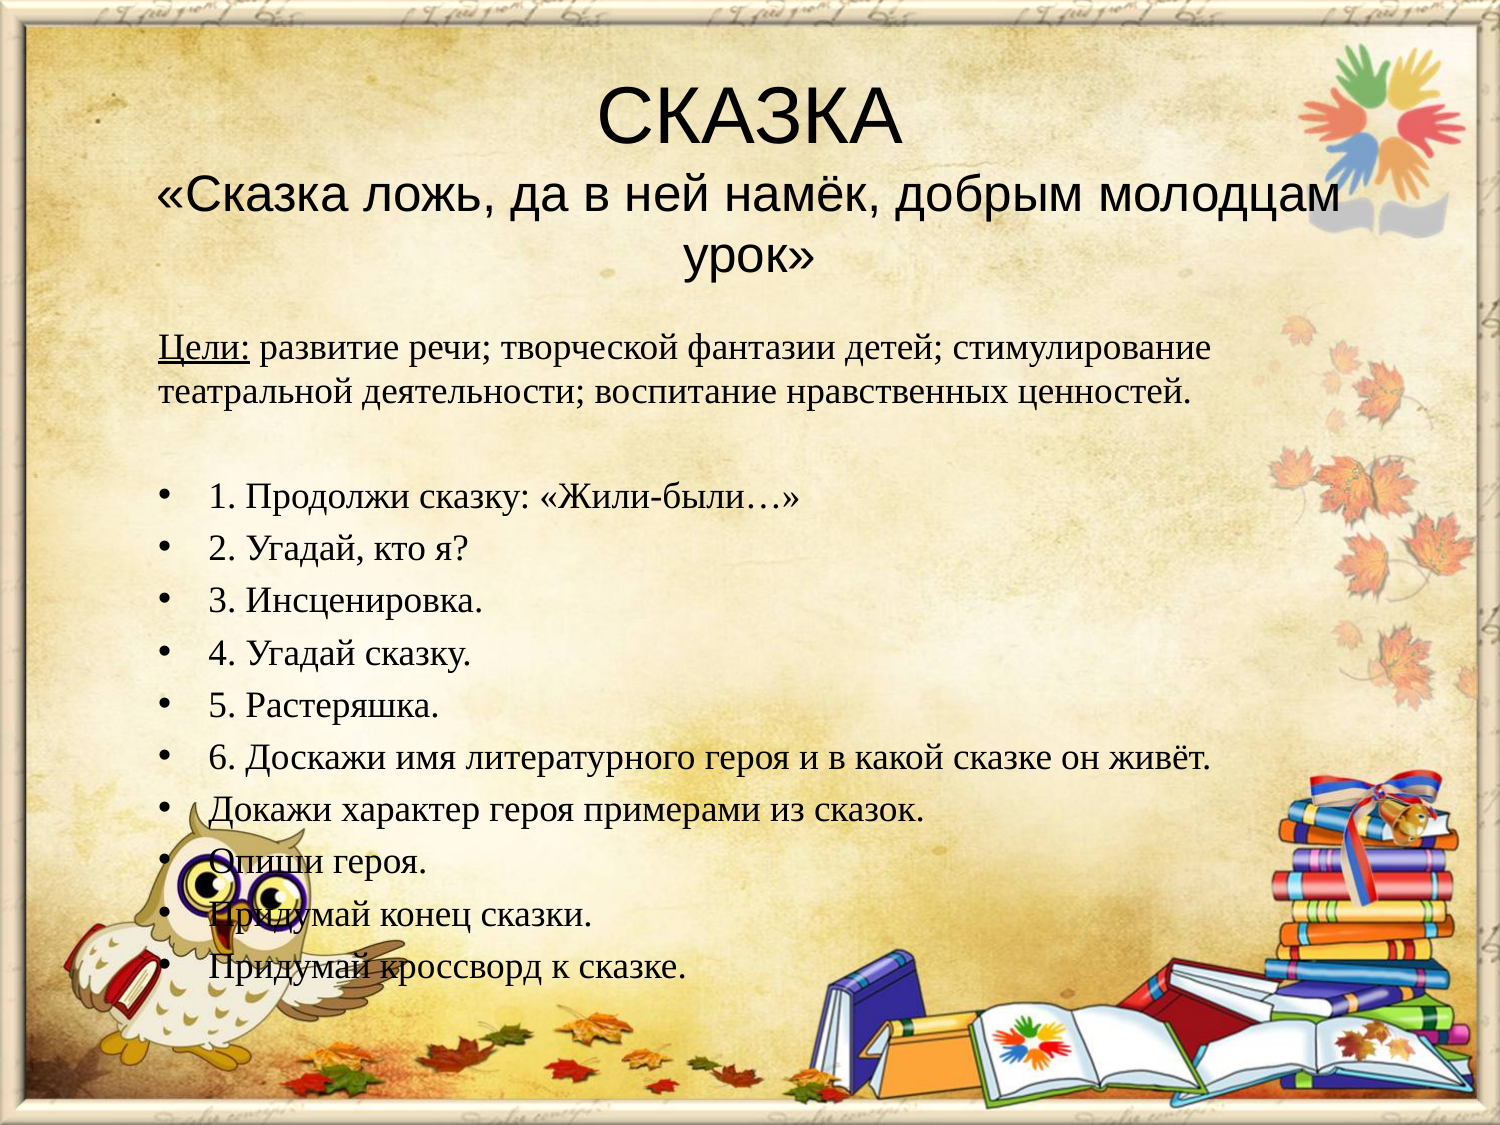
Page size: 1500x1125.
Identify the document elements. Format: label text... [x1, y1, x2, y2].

list Цели: развитие речи; творческой фантазии детей; стимулирование театральной деятельности; воспитание нравственных ценностей. 1. Продолжи сказку: «Жили-были…» 2. Угадай, кто я? 3. Инсценировка. 4. Угадай сказку. 5. Растеряшка. 6. Доскажи имя литературного героя и в какой сказке он живёт. Докажи характер героя примерами из сказок. Опиши героя. Придумай конец сказки. Придумай кроссворд к сказке. [143, 314, 1359, 1005]
picture [0, 0, 1500, 1125]
title СКАЗКА «Сказка ложь, да в ней намёк, добрым молодцам урок» [75, 55, 1425, 291]
